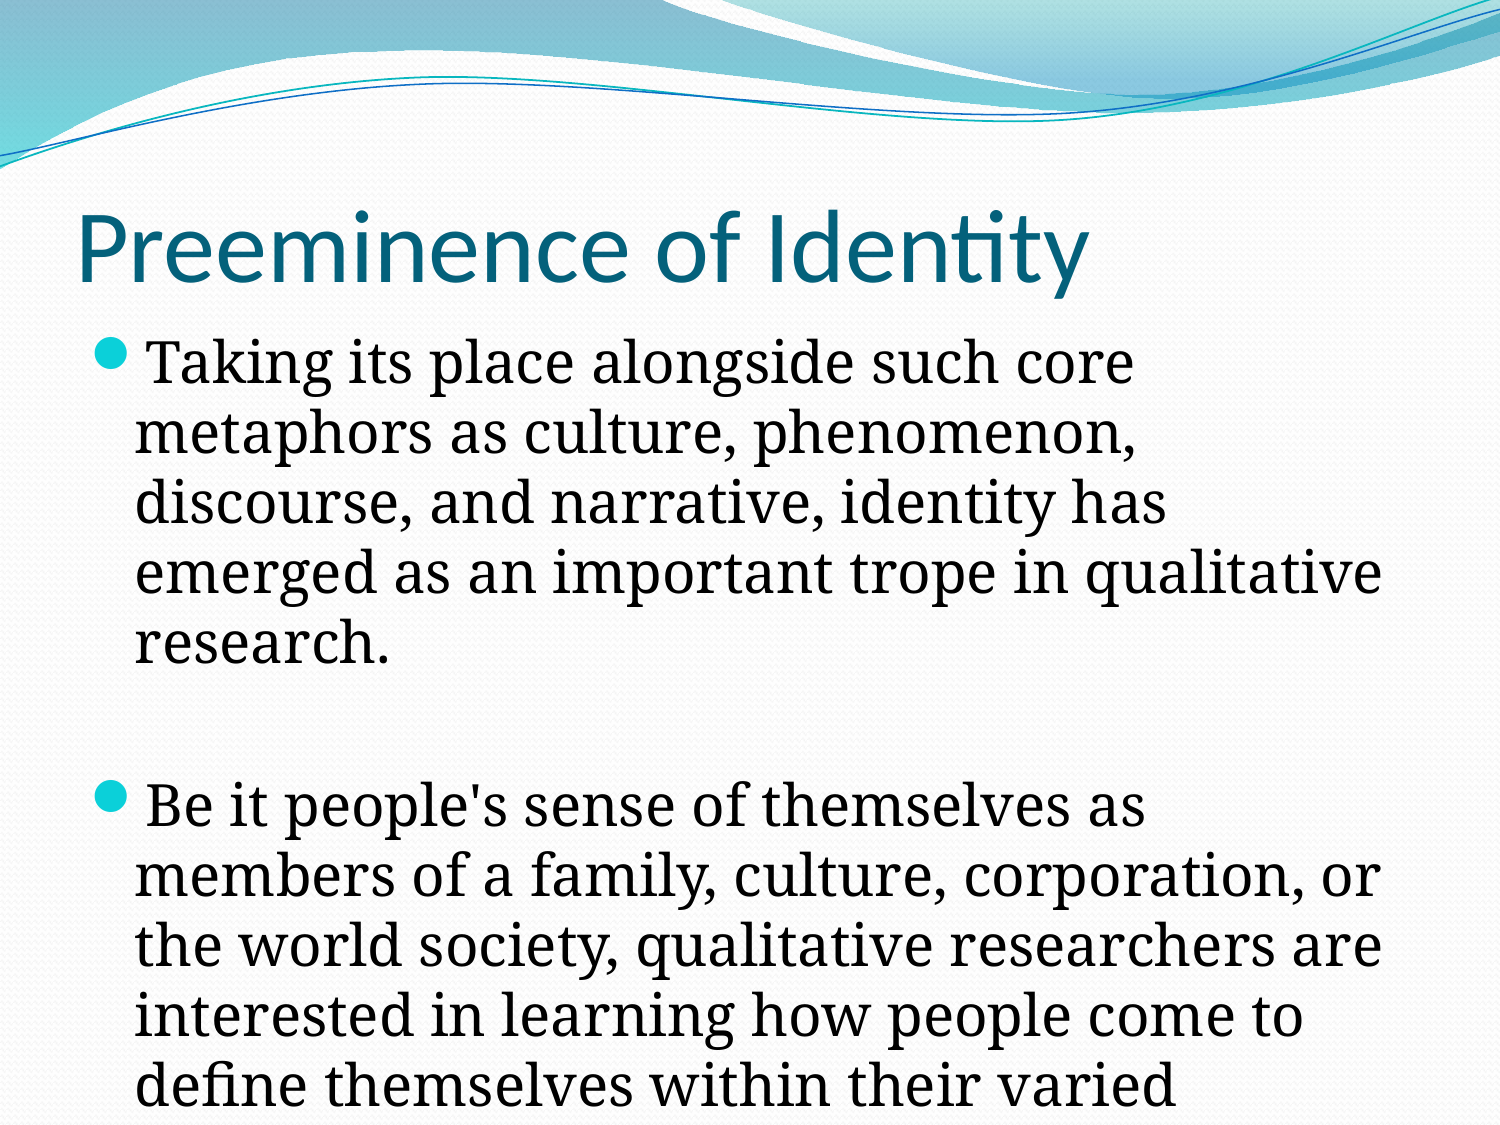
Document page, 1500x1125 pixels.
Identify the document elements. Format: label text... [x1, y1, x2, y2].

title Preeminence of Identity [74, 115, 1426, 304]
list Taking its place alongside such core metaphors as culture, phenomenon, discourse, and narrative, identity has emerged as an important trope in qualitative research. Be it people's sense of themselves as members of a family, culture, corporation, or the world society, qualitative researchers are interested in learning how people come to define themselves within their varied contexts. [74, 317, 1426, 1038]
